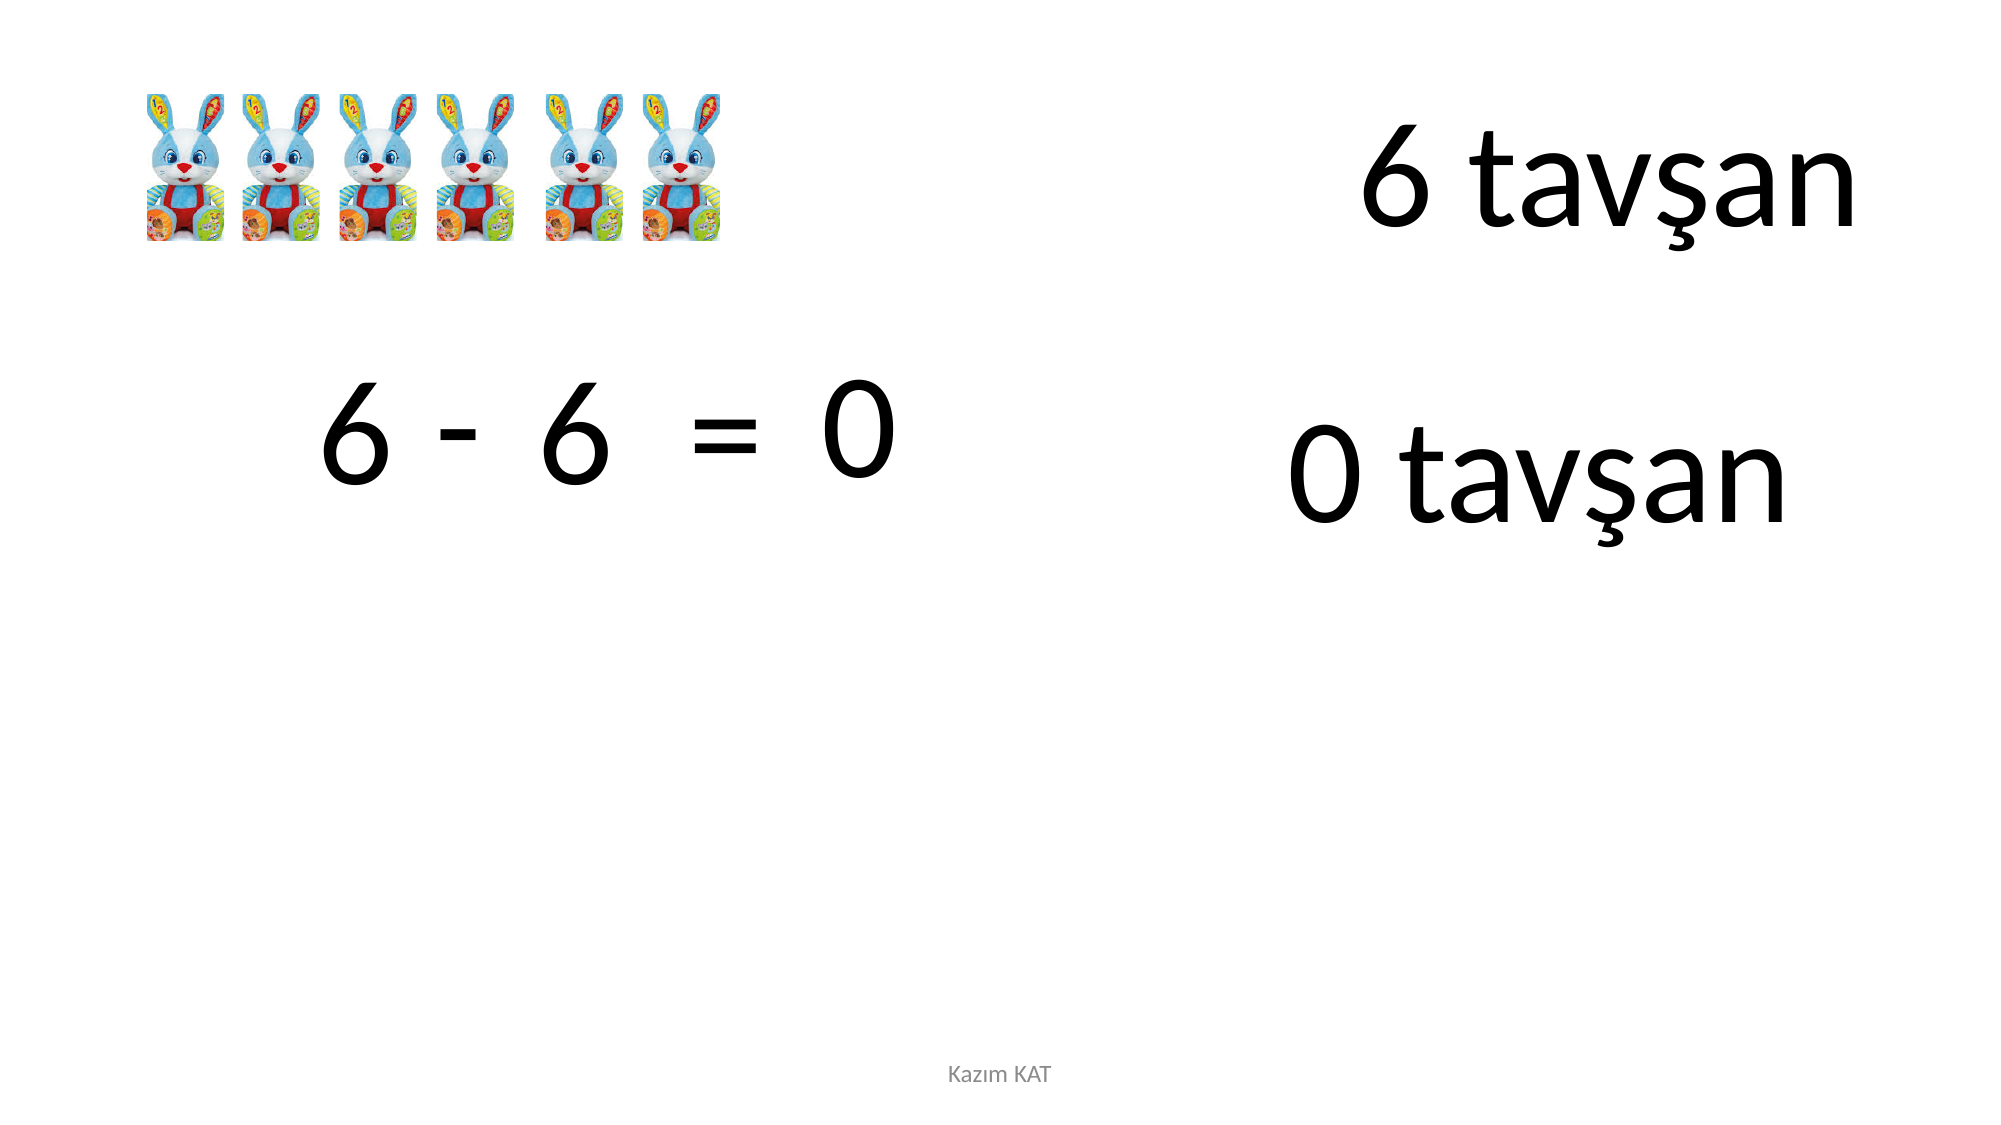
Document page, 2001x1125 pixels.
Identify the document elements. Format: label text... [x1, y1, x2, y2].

picture [545, 94, 623, 241]
text_box 0 [806, 319, 901, 515]
picture [339, 94, 417, 241]
picture [642, 94, 720, 241]
footer Kazım KAT [662, 1042, 1338, 1103]
text_box 6 [522, 326, 674, 522]
text_box = [674, 326, 784, 522]
text_box 6 tavşan [1342, 69, 2000, 264]
picture [436, 94, 514, 241]
text_box 0 tavşan [1272, 365, 1930, 561]
text_box 6 [302, 326, 462, 522]
picture [242, 94, 320, 241]
picture [147, 94, 225, 241]
text_box - [420, 319, 530, 515]
